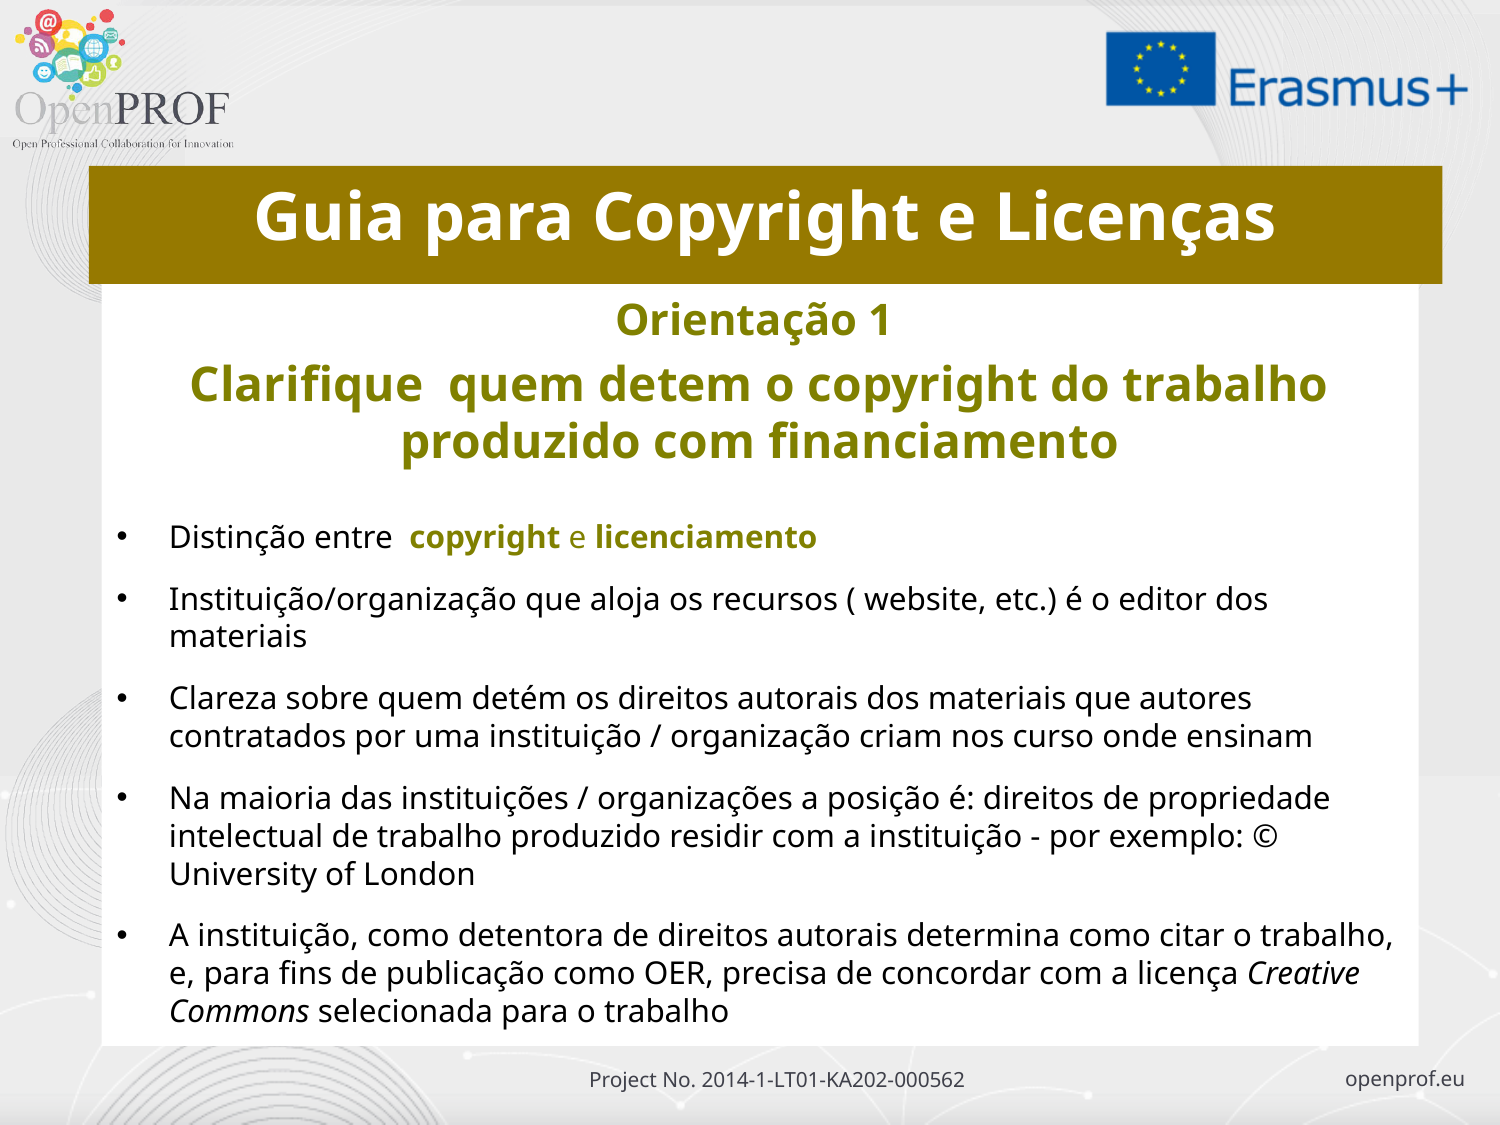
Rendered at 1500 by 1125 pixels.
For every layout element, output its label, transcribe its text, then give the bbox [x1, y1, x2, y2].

text_box Guia para Copyright e Licenças [88, 165, 1443, 284]
list Orientação 1 Clarifique quem detem o copyright do trabalho produzido com financiamento Distinção entre copyright e licenciamento Instituição/organização que aloja os recursos ( website, etc.) é o editor dos materiais Clareza sobre quem detém os direitos autorais dos materiais que autores contratados por uma instituição / organização criam nos curso onde ensinam Na maioria das instituições / organizações a posição é: direitos de propriedade intelectual de trabalho produzido residir com a instituição - por exemplo: © University of London A instituição, como detentora de direitos autorais determina como citar o trabalho, e, para fins de publicação como OER, precisa de concordar com a licença Creative Commons selecionada para o trabalho [101, 284, 1419, 1046]
picture [0, 0, 1500, 1125]
